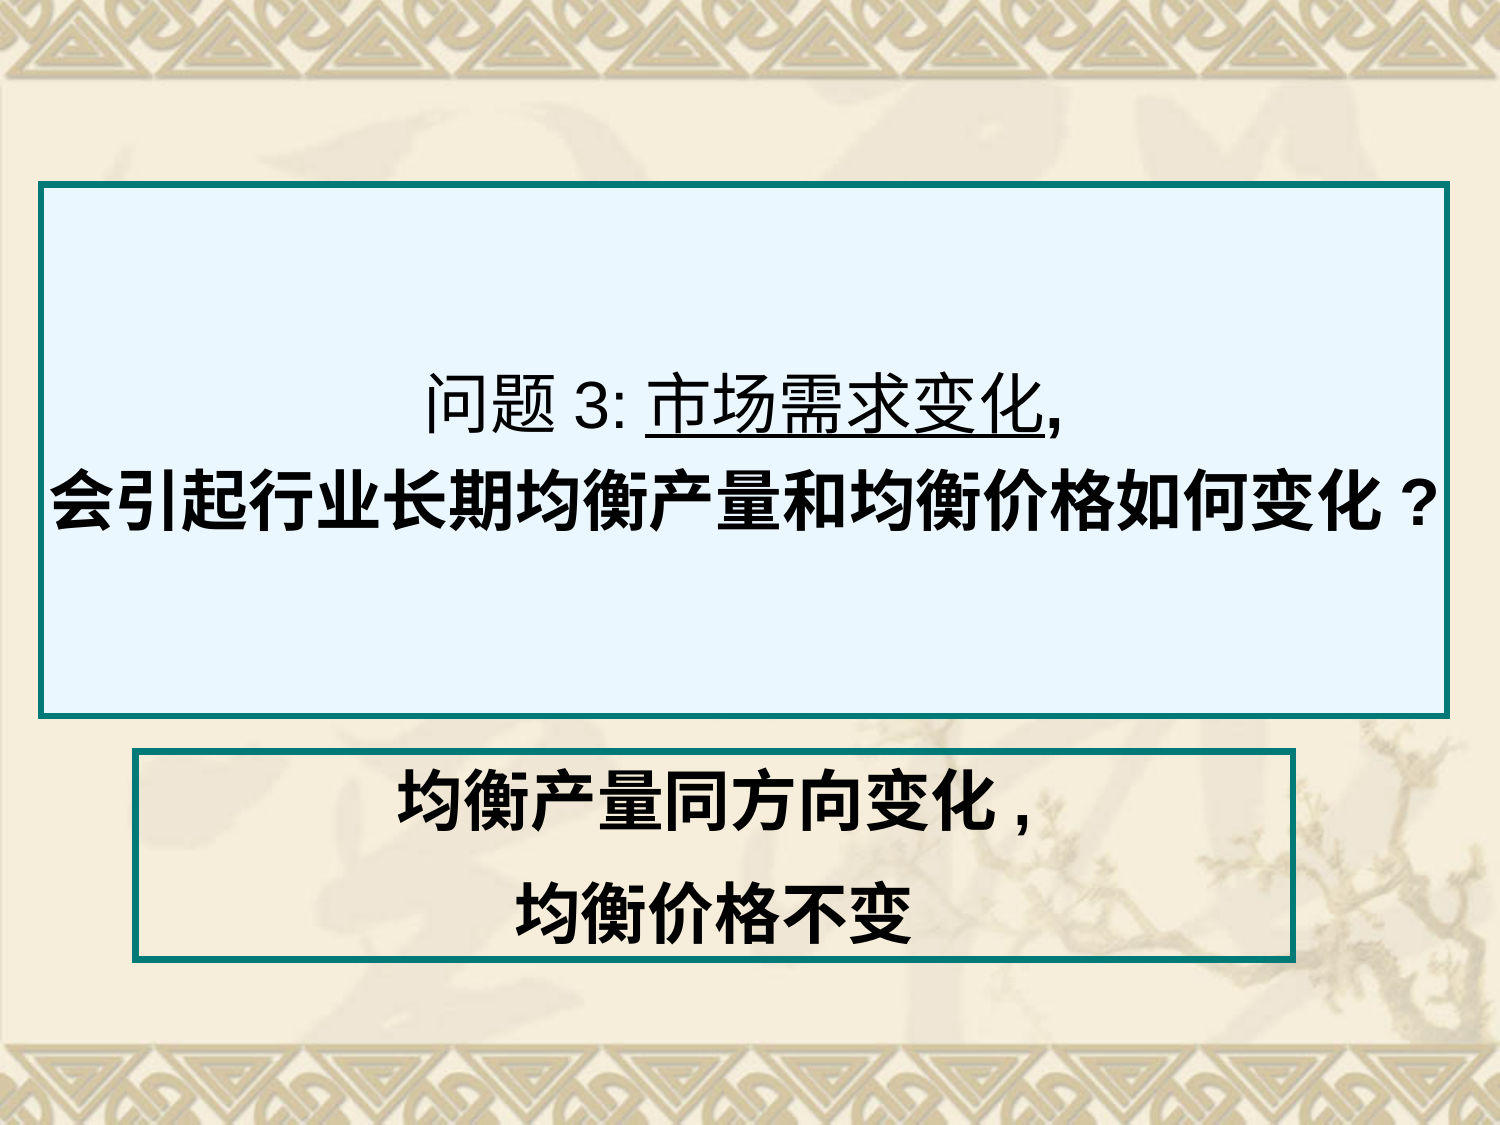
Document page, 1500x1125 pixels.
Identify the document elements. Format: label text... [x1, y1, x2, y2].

text_box 均衡产量同方向变化, 均衡价格不变 [135, 751, 1294, 960]
picture [0, 0, 1500, 1125]
text_box 问题3:市场需求变化, 会引起行业长期均衡产量和均衡价格如何变化? [41, 184, 1447, 716]
